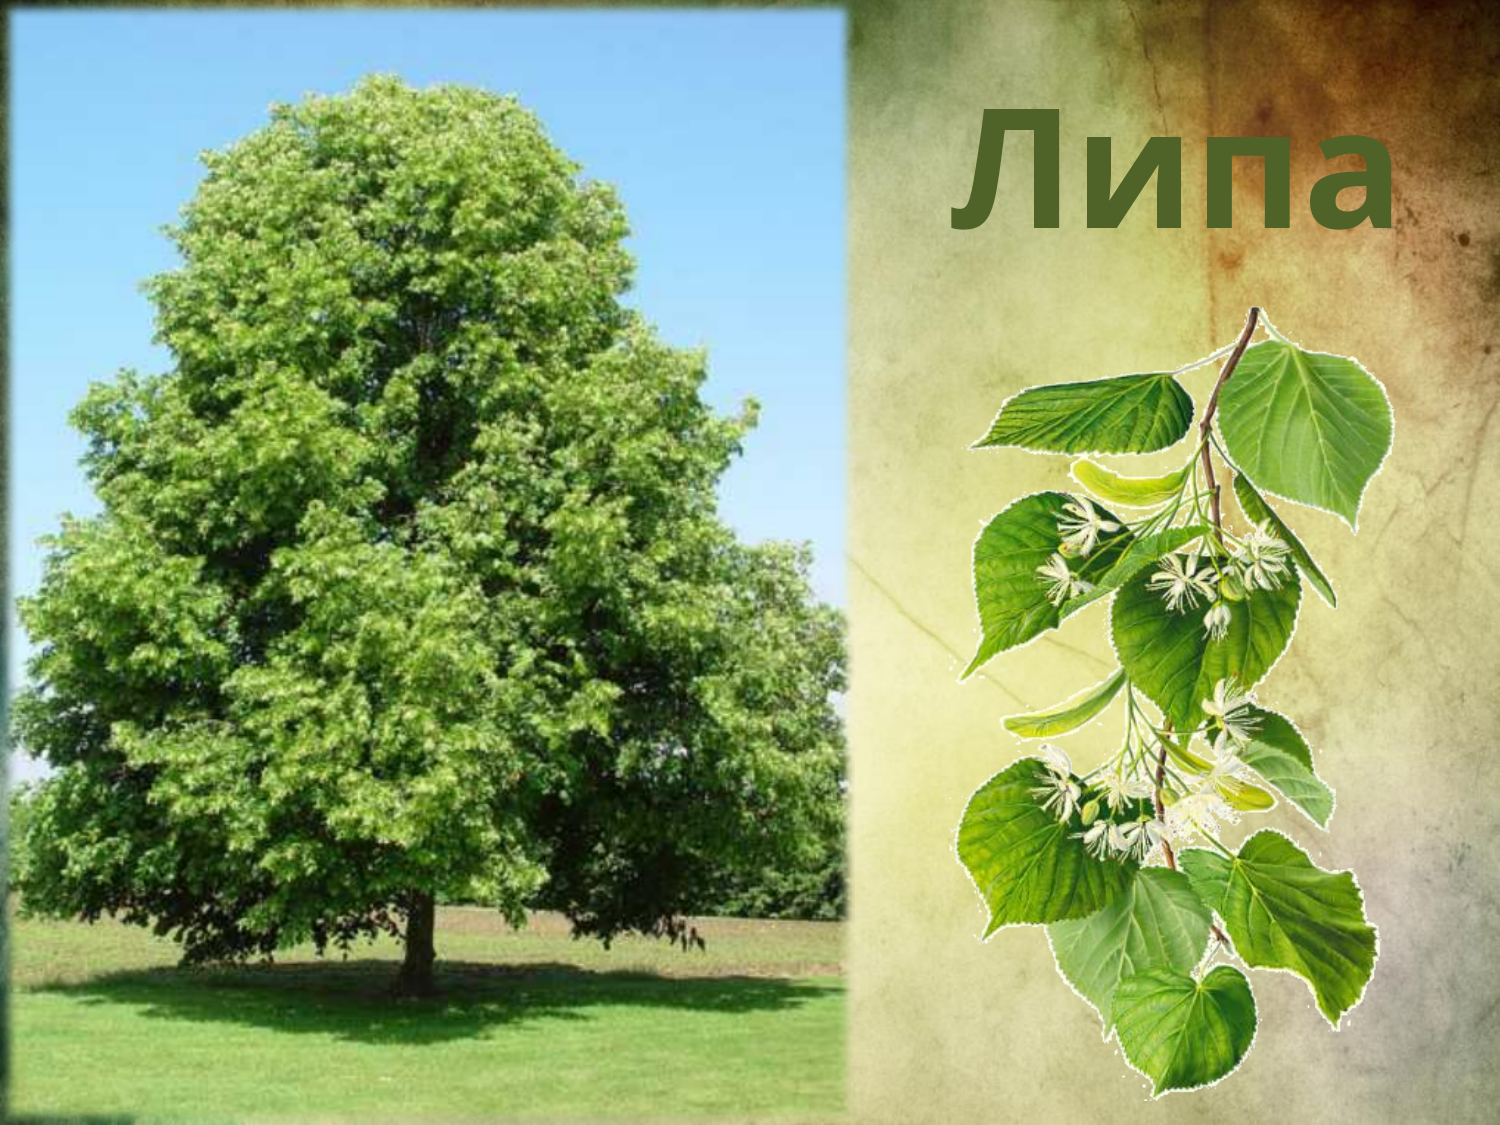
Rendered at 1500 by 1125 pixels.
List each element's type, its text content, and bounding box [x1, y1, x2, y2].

text_box Липа [858, 54, 1500, 270]
picture [0, 0, 1500, 1125]
